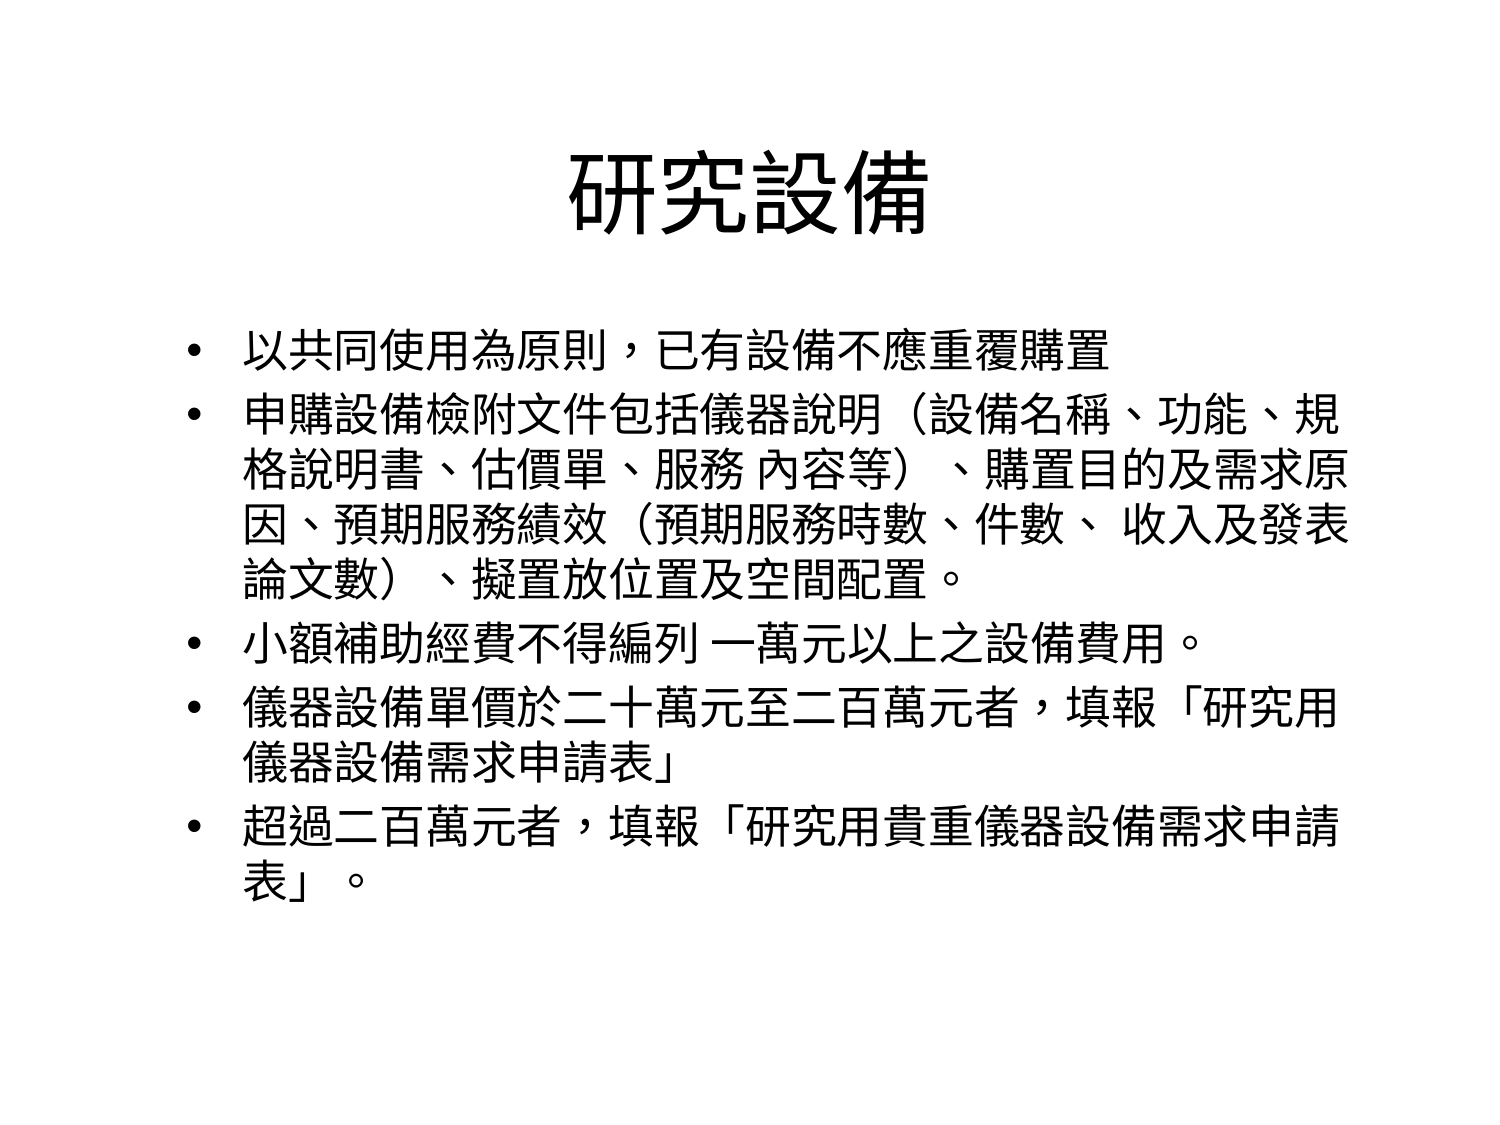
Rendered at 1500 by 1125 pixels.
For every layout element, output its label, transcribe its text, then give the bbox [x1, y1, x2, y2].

subtitle 以共同使用為原則，已有設備不應重覆購置 申購設備檢附文件包括儀器說明（設備名稱、功能、規格說明書、估價單、服務 內容等）、購置目的及需求原因、預期服務績效（預期服務時數、件數、 收入及發表論文數）、擬置放位置及空間配置。 小額補助經費不得編列 一萬元以上之設備費用。 儀器設備單價於二十萬元至二百萬元者，填報「研究用儀器設備需求申請表」 超過二百萬元者，填報「研究用貴重儀器設備需求申請表」。 [171, 314, 1400, 925]
title 研究設備 [112, 101, 1388, 279]
